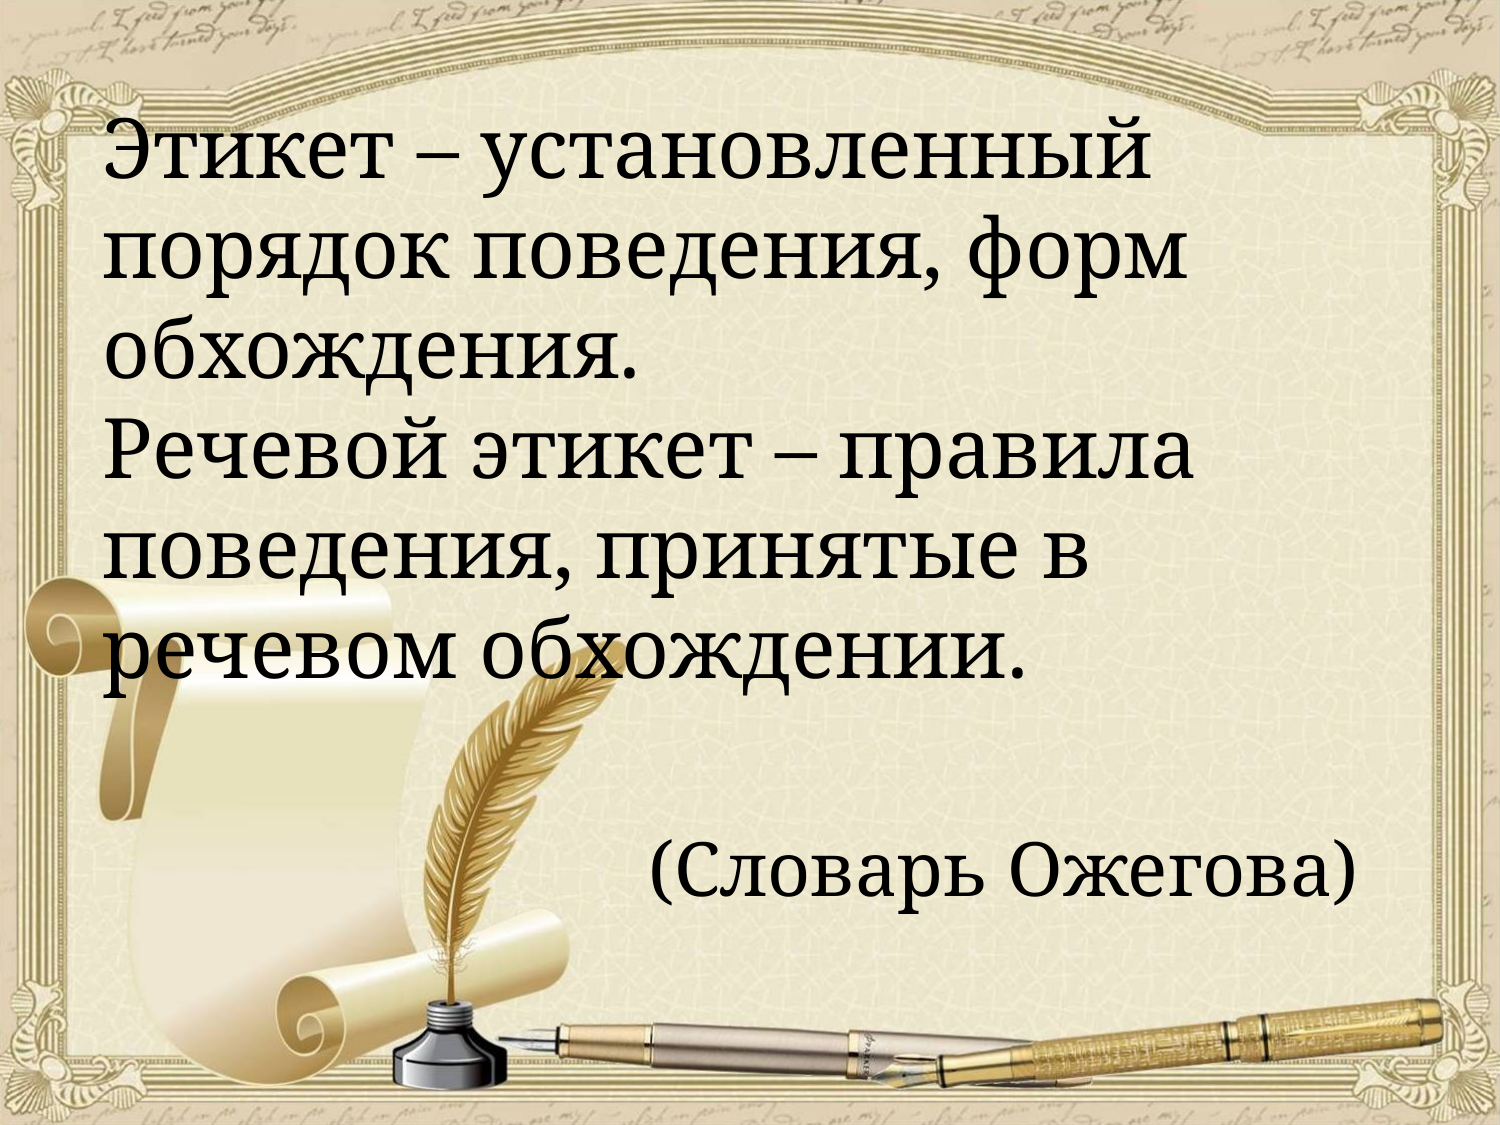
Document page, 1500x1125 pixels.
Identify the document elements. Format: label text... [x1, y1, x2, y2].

text_box Этикет – установленный порядок поведения, форм обхождения. Речевой этикет – правила поведения, принятые в речевом обхождении. (Словарь Ожегова) [87, 87, 1400, 1012]
picture [0, 0, 1500, 1125]
